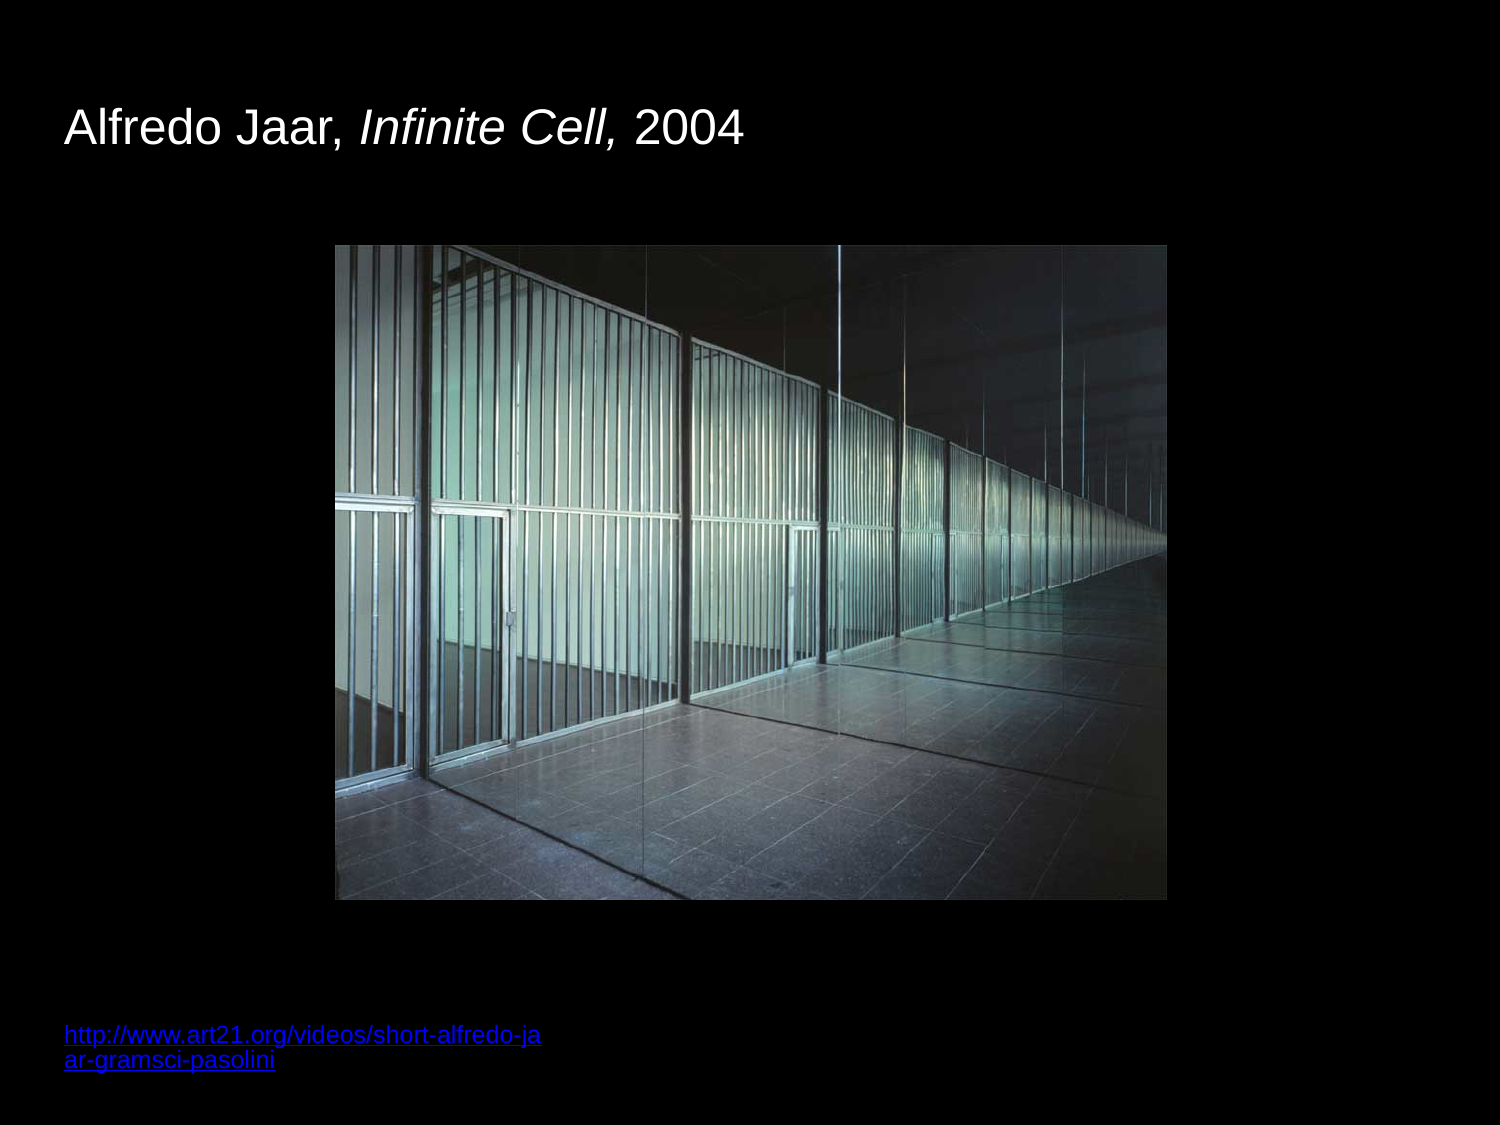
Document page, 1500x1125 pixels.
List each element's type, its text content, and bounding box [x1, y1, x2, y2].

text_box http://www.art21.org/videos/short-alfredo-jaar-gramsci-pasolini [49, 1010, 557, 1056]
picture [335, 245, 1167, 900]
text_box Alfredo Jaar, Infinite Cell, 2004 [49, 87, 870, 163]
